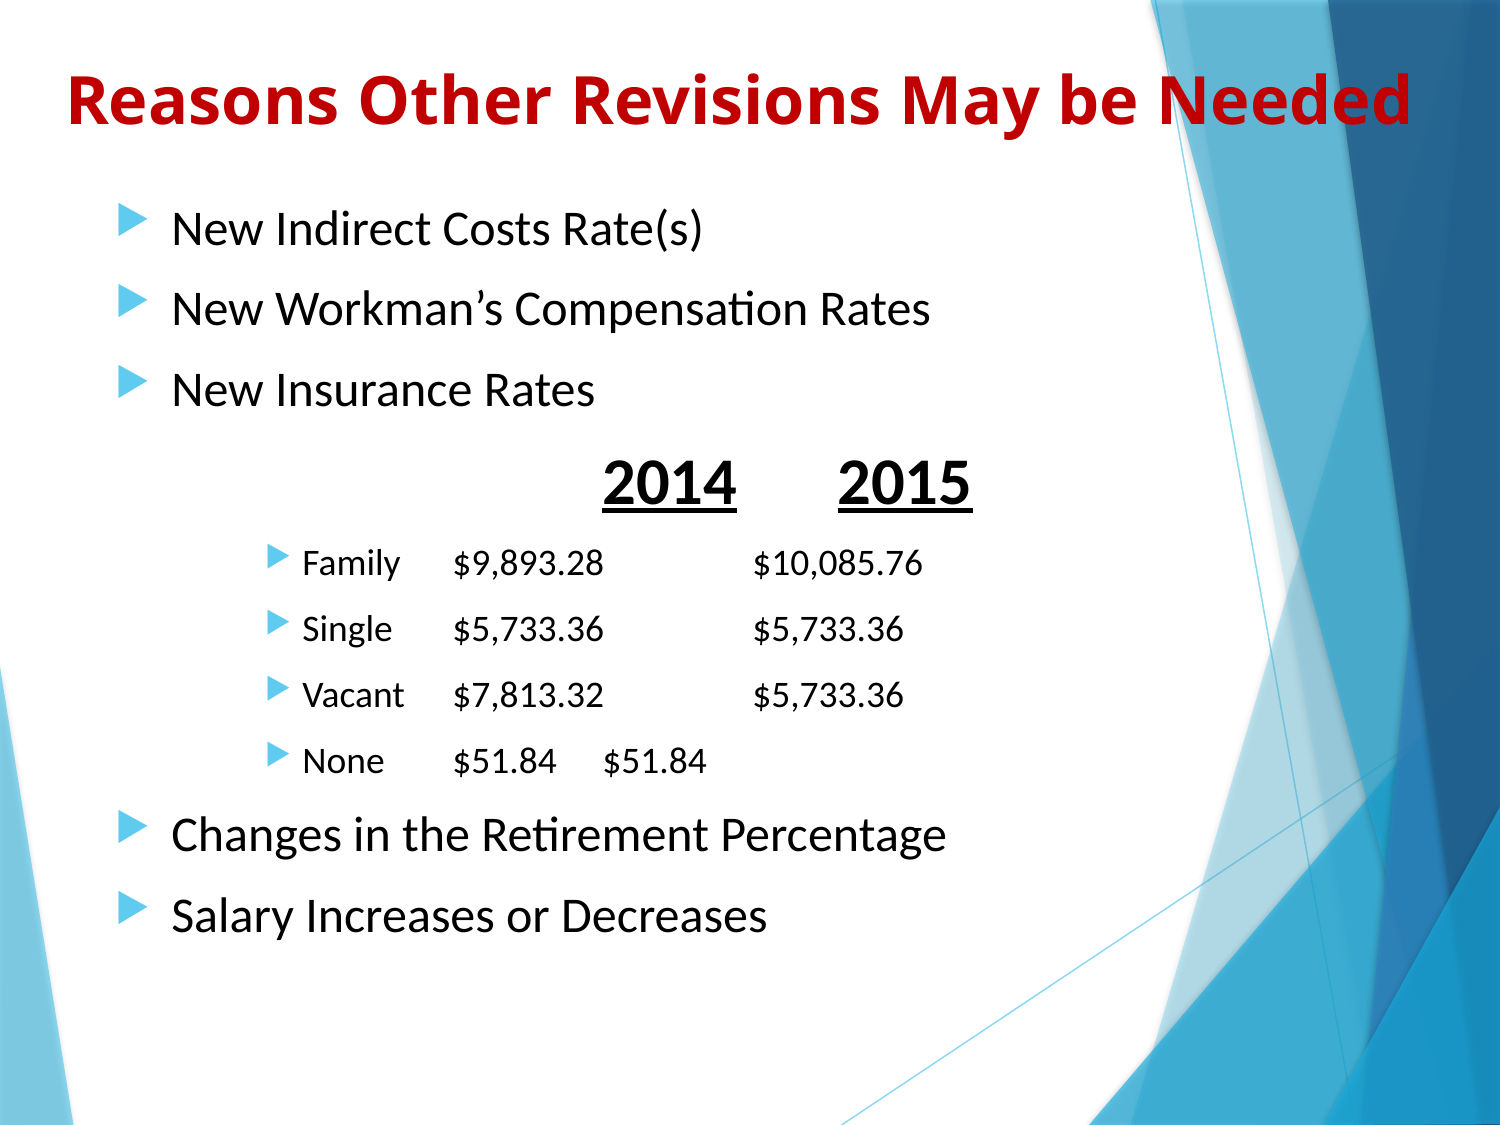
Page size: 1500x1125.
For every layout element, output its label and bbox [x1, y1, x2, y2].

title [50, 50, 1455, 163]
list [99, 187, 1405, 975]
